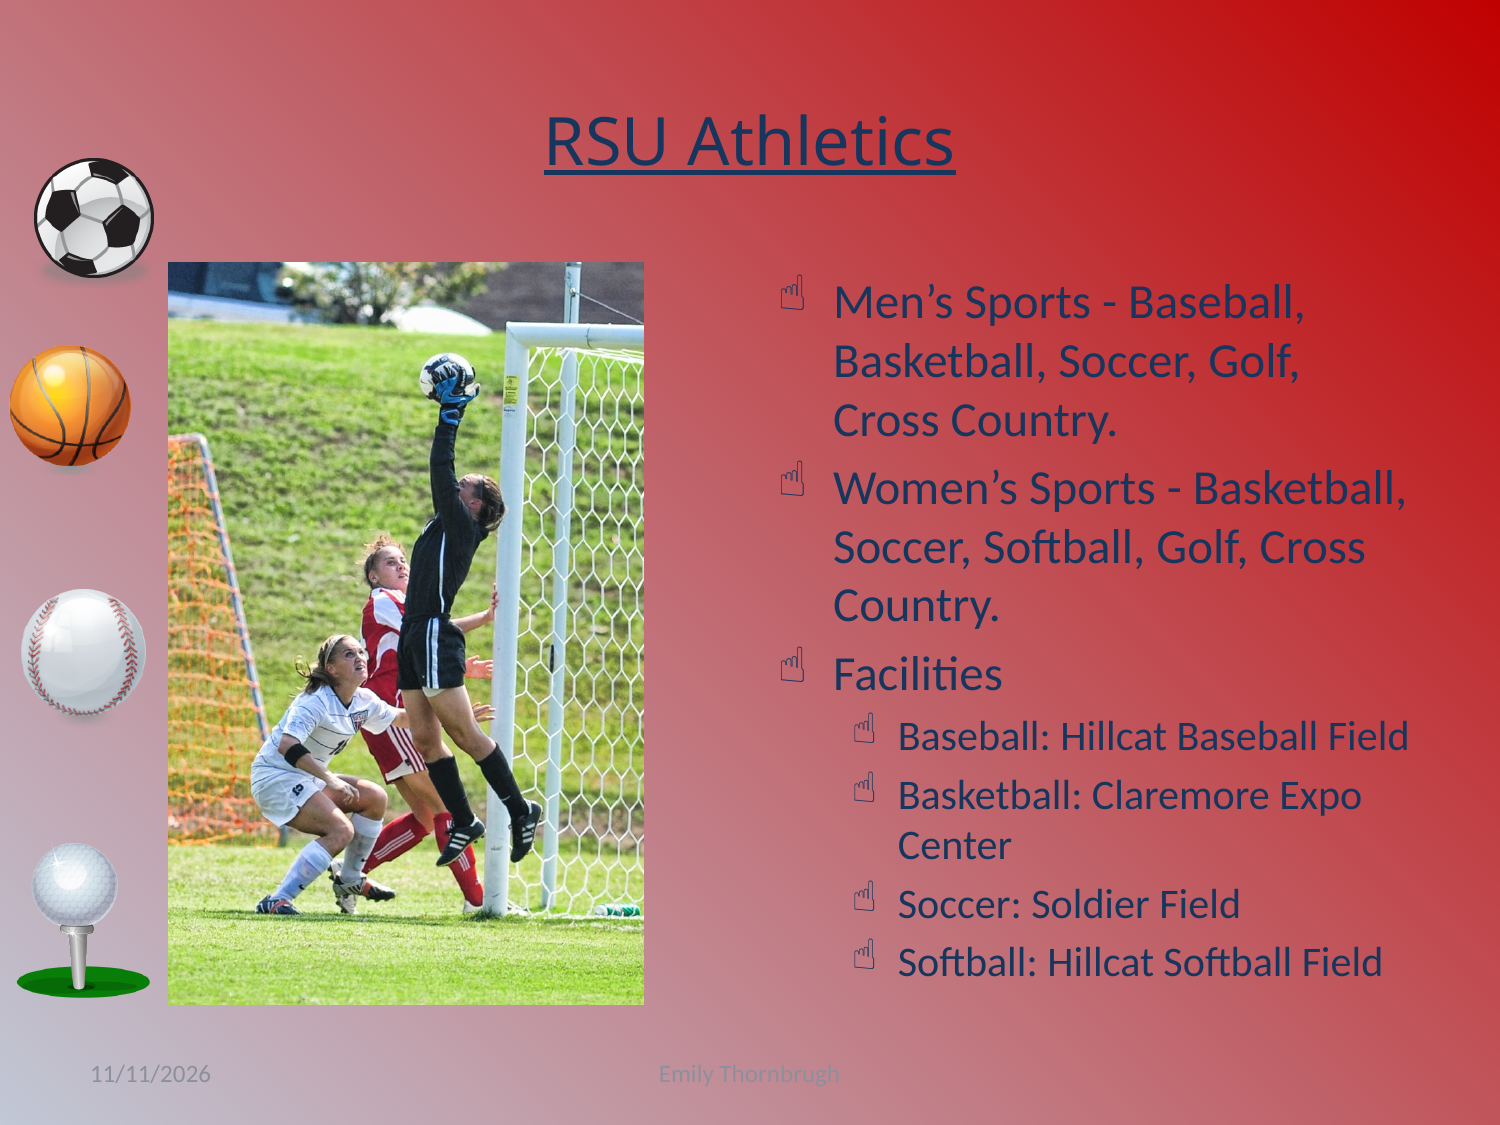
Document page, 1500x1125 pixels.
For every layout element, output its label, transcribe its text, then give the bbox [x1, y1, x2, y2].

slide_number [75, 1042, 425, 1103]
title RSU Athletics [75, 45, 1425, 233]
picture [24, 149, 163, 288]
footer Emily Thornbrugh [512, 1042, 988, 1103]
picture [0, 337, 138, 476]
list Men’s Sports - Baseball, Basketball, Soccer, Golf, Cross Country. Women’s Sports - Basketball, Soccer, Softball, Golf, Cross Country. Facilities Baseball: Hillcat Baseball Field Basketball: Claremore Expo Center Soccer: Soldier Field Softball: Hillcat Softball Field [762, 262, 1425, 1005]
picture [0, 837, 163, 1001]
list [168, 262, 645, 1006]
picture [0, 574, 166, 741]
